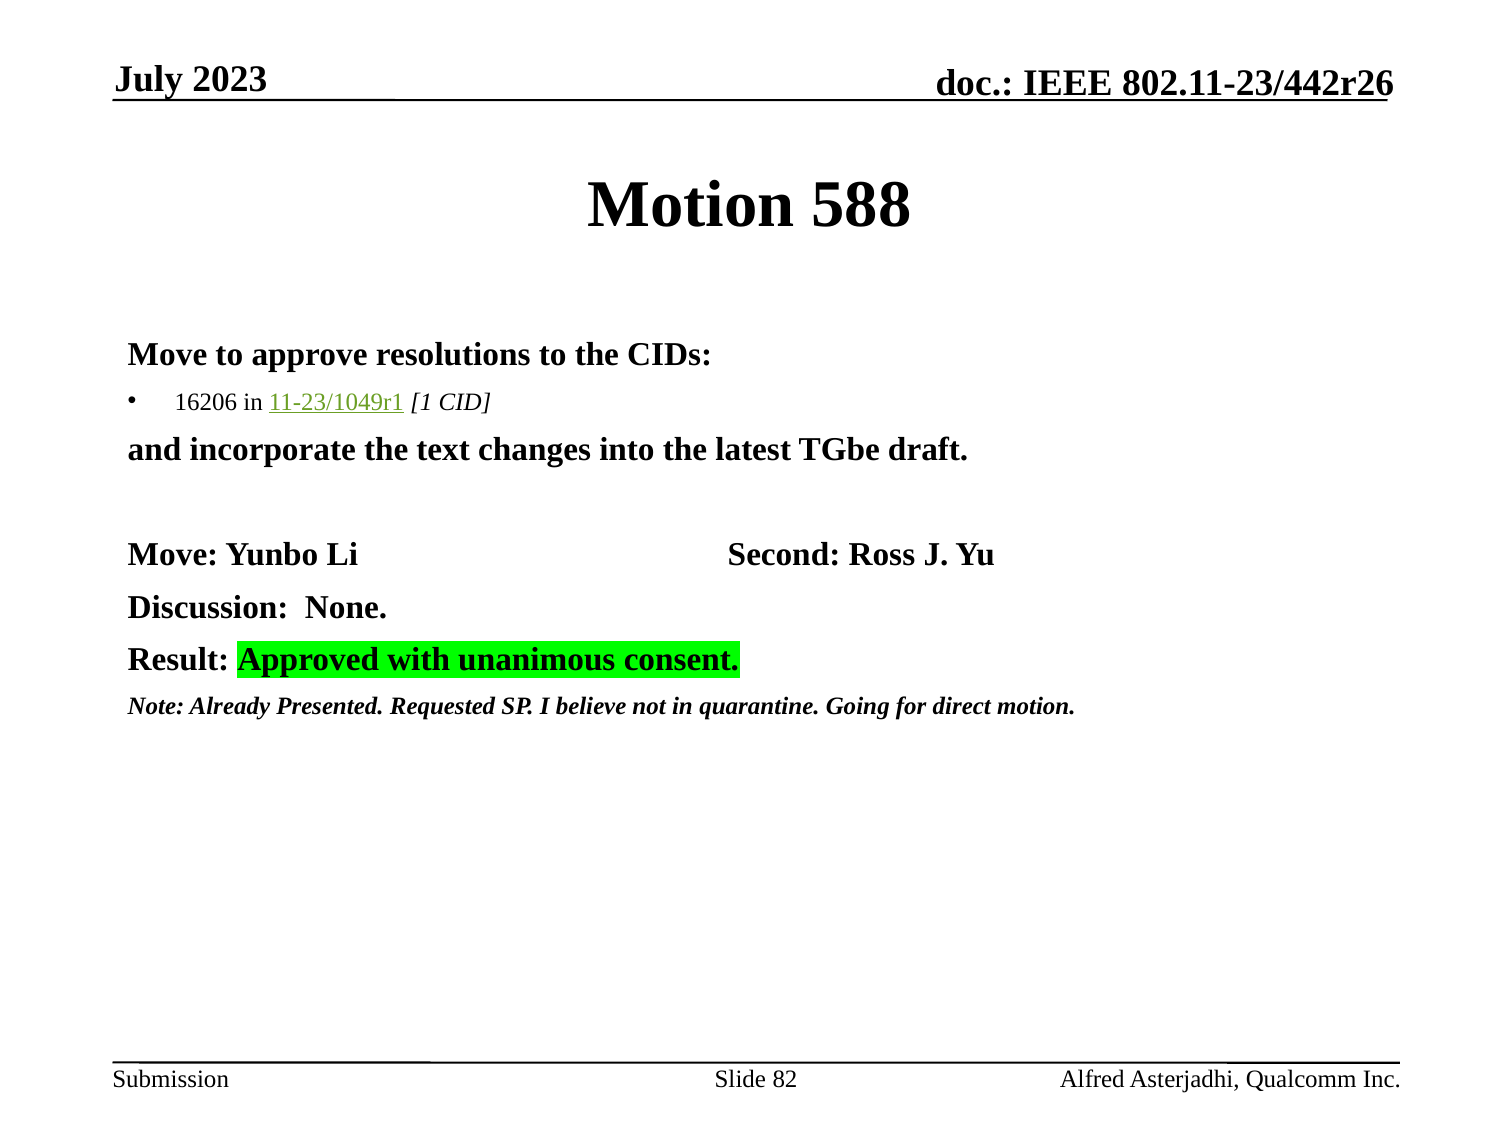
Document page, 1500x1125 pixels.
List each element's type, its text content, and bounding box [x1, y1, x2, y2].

title Motion 588 [112, 112, 1388, 288]
slide_number Slide 82 [712, 1061, 800, 1123]
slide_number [114, 54, 423, 100]
list Move to approve resolutions to the CIDs: 16206 in 11-23/1049r1 [1 CID] and incorporate the text changes into the latest TGbe draft. Move: Yunbo Li Second: Ross J. Yu Discussion: None. Result: Approved with unanimous consent. Note: Already Presented. Requested SP. I believe not in quarantine. Going for direct motion. [112, 324, 1388, 1063]
footer Alfred Asterjadhi, Qualcomm Inc. [878, 1061, 1402, 1093]
